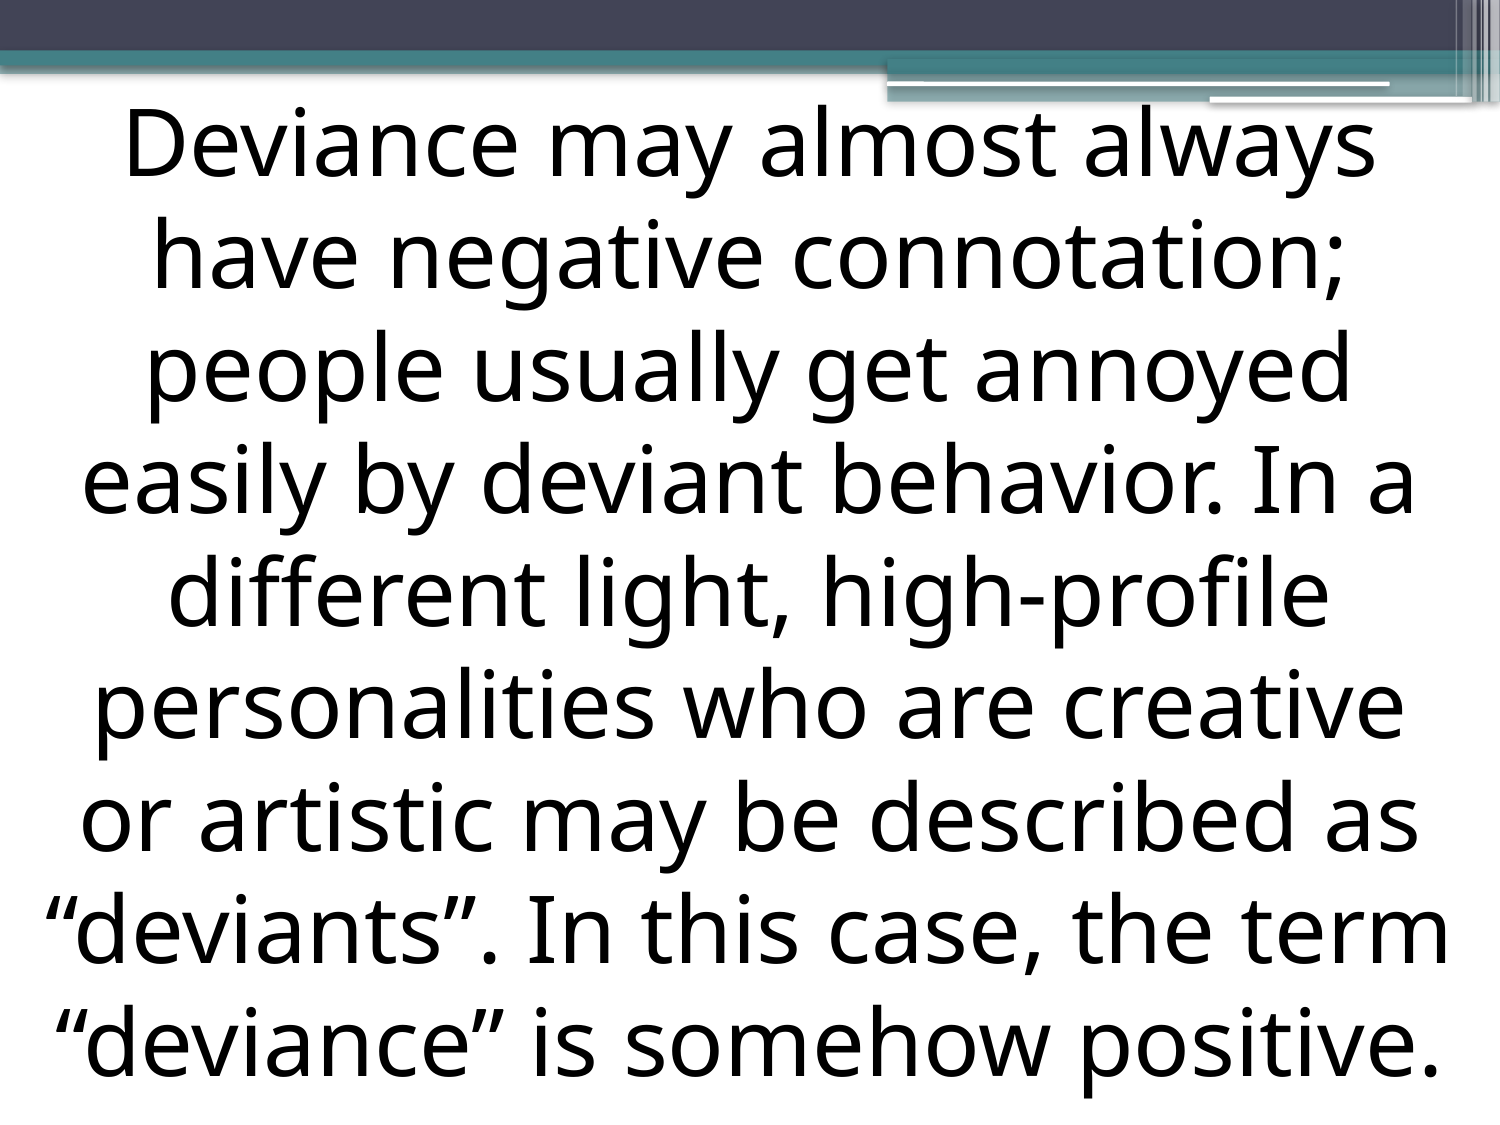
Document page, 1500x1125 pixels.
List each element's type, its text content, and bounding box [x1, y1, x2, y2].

text_box Deviance may almost always have negative connotation; people usually get annoyed easily by deviant behavior. In a different light, high-profile personalities who are creative or artistic may be described as “deviants”. In this case, the term “deviance” is somehow positive. [18, 74, 1482, 1103]
